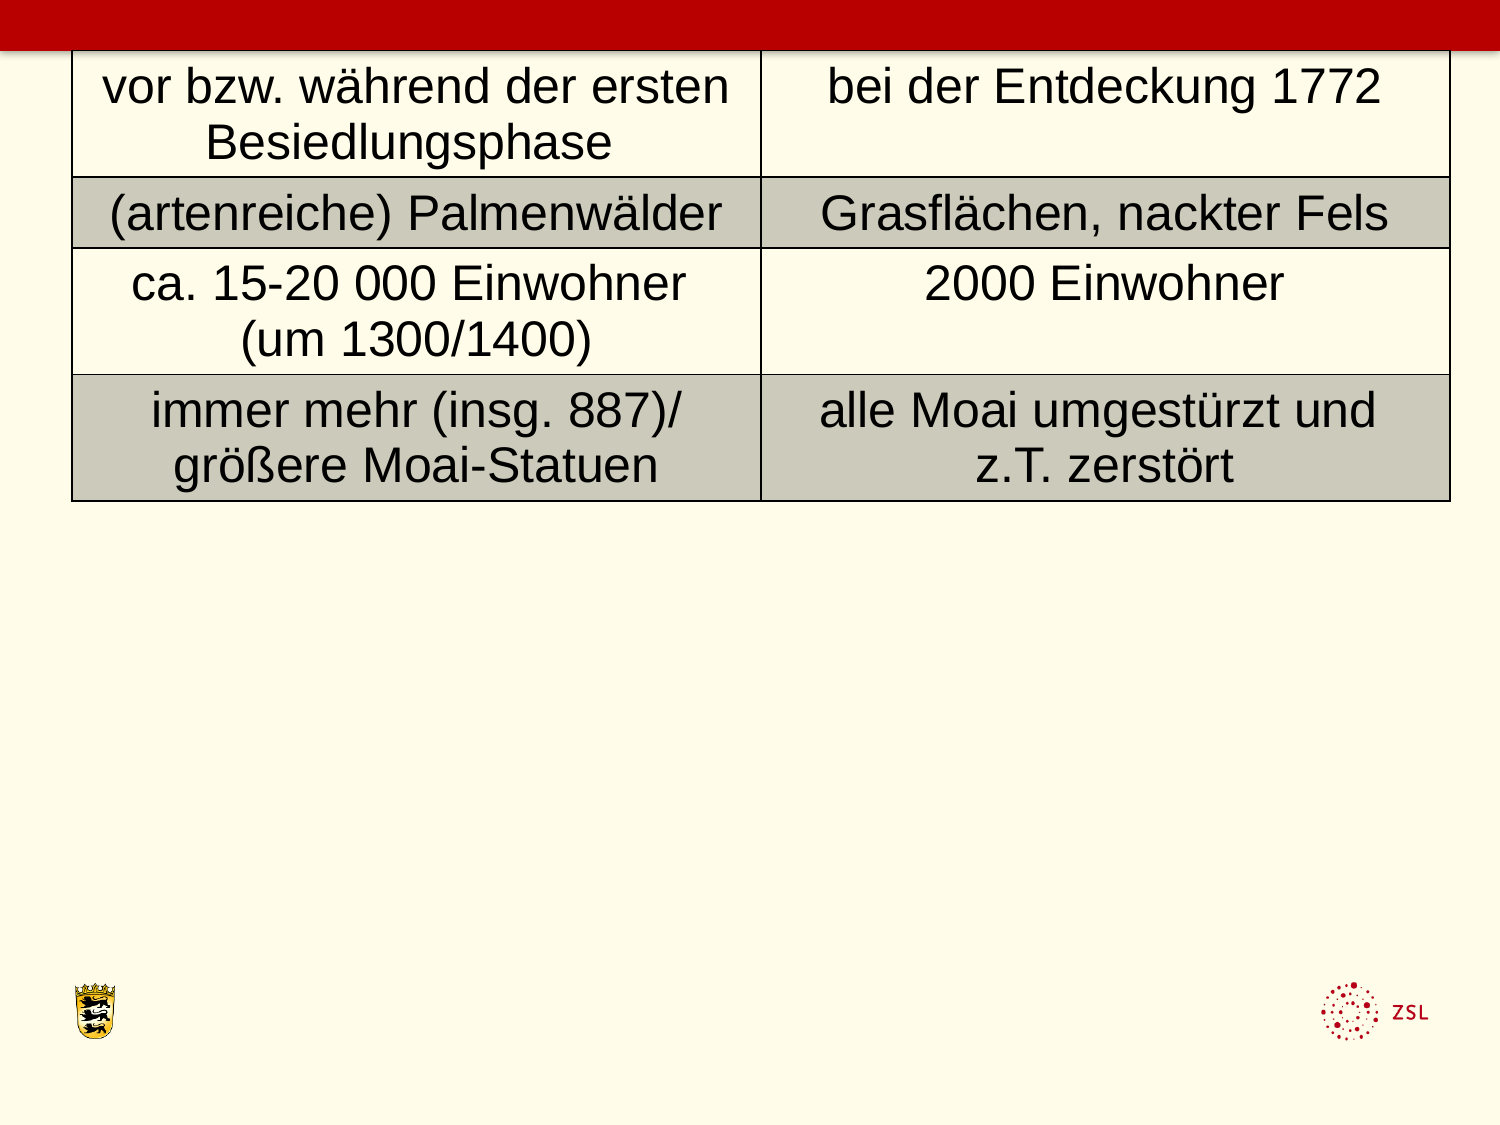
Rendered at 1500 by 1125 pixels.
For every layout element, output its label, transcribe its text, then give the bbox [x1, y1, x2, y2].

table_cell Grasflächen, nackter Fels [762, 178, 1449, 247]
table_cell ca. 15-20 000 Einwohner (um 1300/1400) [73, 249, 760, 374]
table_cell alle Moai umgestürzt und z.T. zerstört [762, 375, 1449, 500]
table_header vor bzw. während der ersten Besiedlungsphase [73, 51, 760, 176]
table_header bei der Entdeckung 1772 [762, 51, 1449, 176]
picture [1320, 981, 1429, 1041]
table_cell immer mehr (insg. 887)/ größere Moai-Statuen [73, 375, 760, 500]
table_cell 2000 Einwohner [762, 249, 1449, 374]
picture [73, 981, 117, 1041]
table_cell (artenreiche) Palmenwälder [73, 178, 760, 247]
